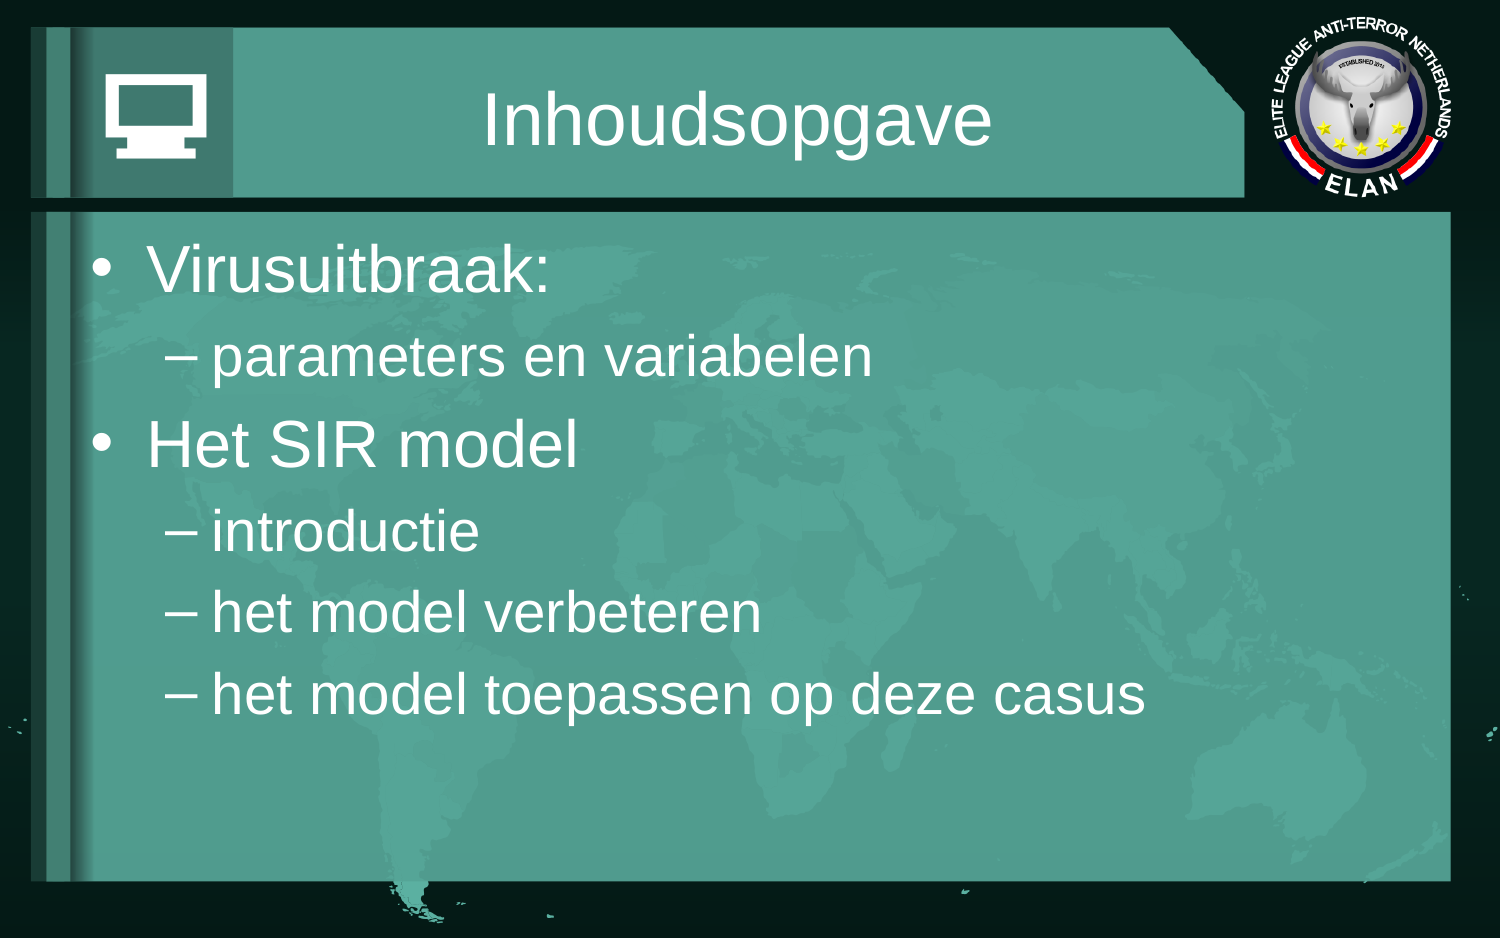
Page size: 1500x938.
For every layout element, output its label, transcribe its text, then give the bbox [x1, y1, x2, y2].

picture [0, 0, 1500, 938]
list Virusuitbraak: parameters en variabelen Het SIR model introductie het model verbeteren het model toepassen op deze casus [75, 218, 1447, 838]
title Inhoudsopgave [230, 37, 1247, 194]
